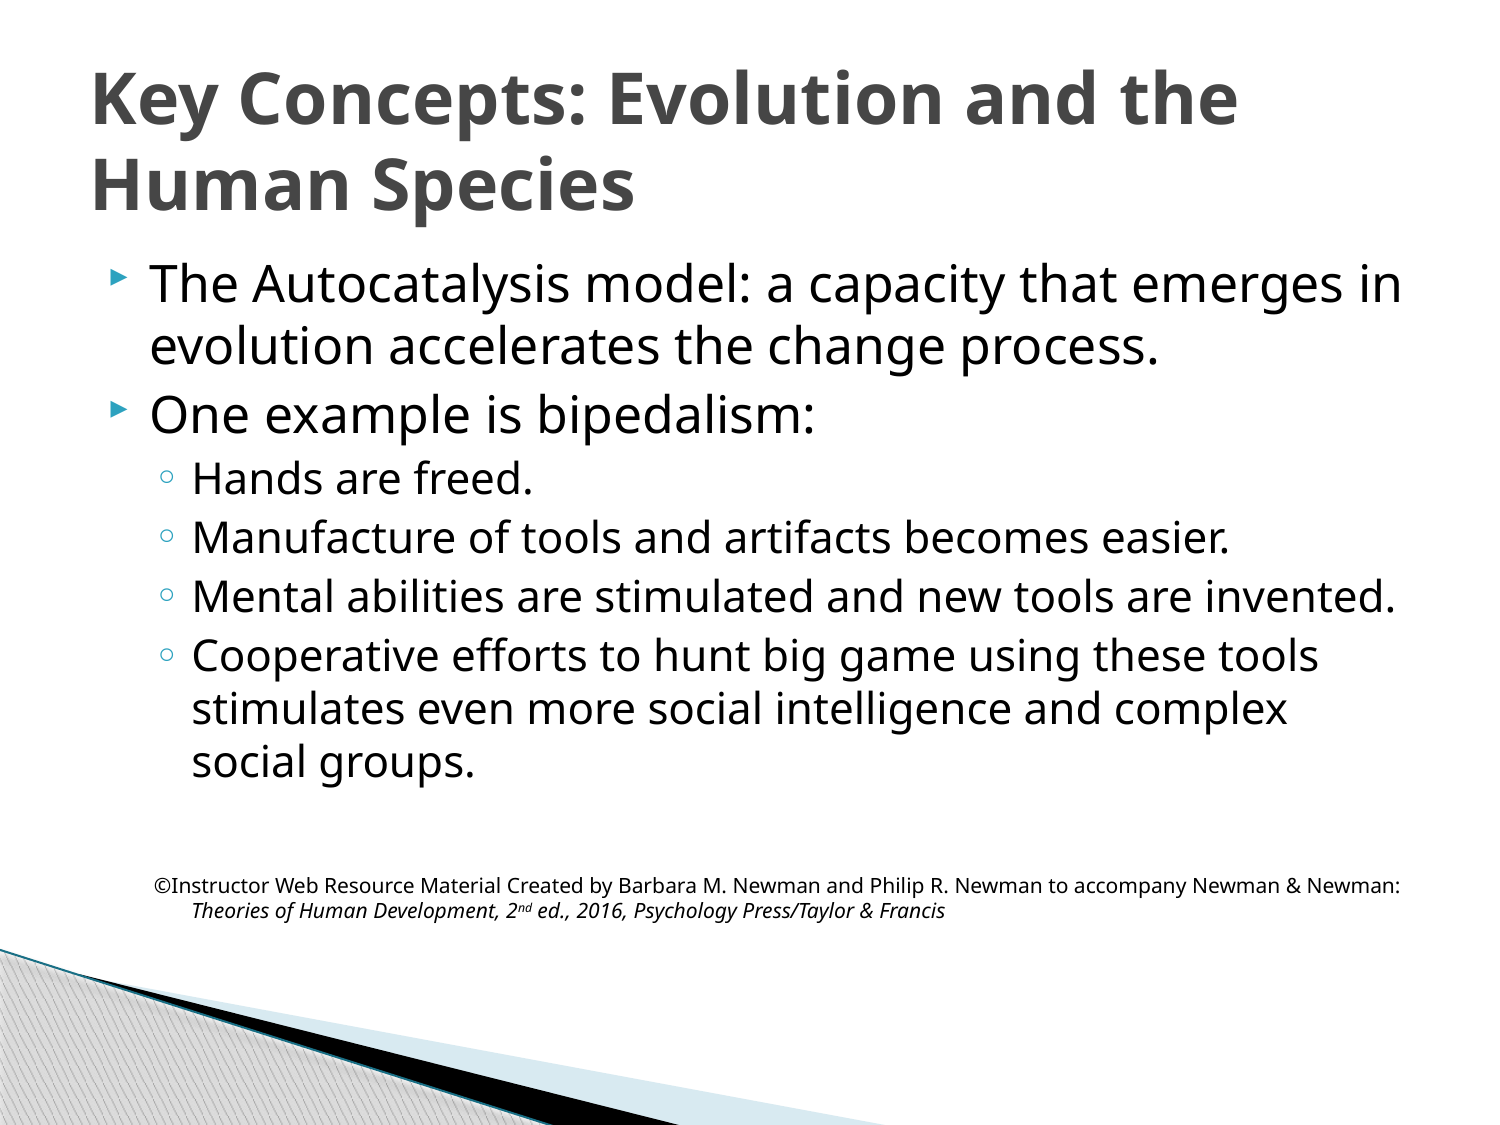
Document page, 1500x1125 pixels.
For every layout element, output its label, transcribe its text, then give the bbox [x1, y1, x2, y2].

title Key Concepts: Evolution and the Human Species [75, 45, 1425, 233]
list The Autocatalysis model: a capacity that emerges in evolution accelerates the change process. One example is bipedalism: Hands are freed. Manufacture of tools and artifacts becomes easier. Mental abilities are stimulated and new tools are invented. Cooperative efforts to hunt big game using these tools stimulates even more social intelligence and complex social groups. ©Instructor Web Resource Material Created by Barbara M. Newman and Philip R. Newman to accompany Newman & Newman: Theories of Human Development, 2nd ed., 2016, Psychology Press/Taylor & Francis [75, 243, 1425, 986]
